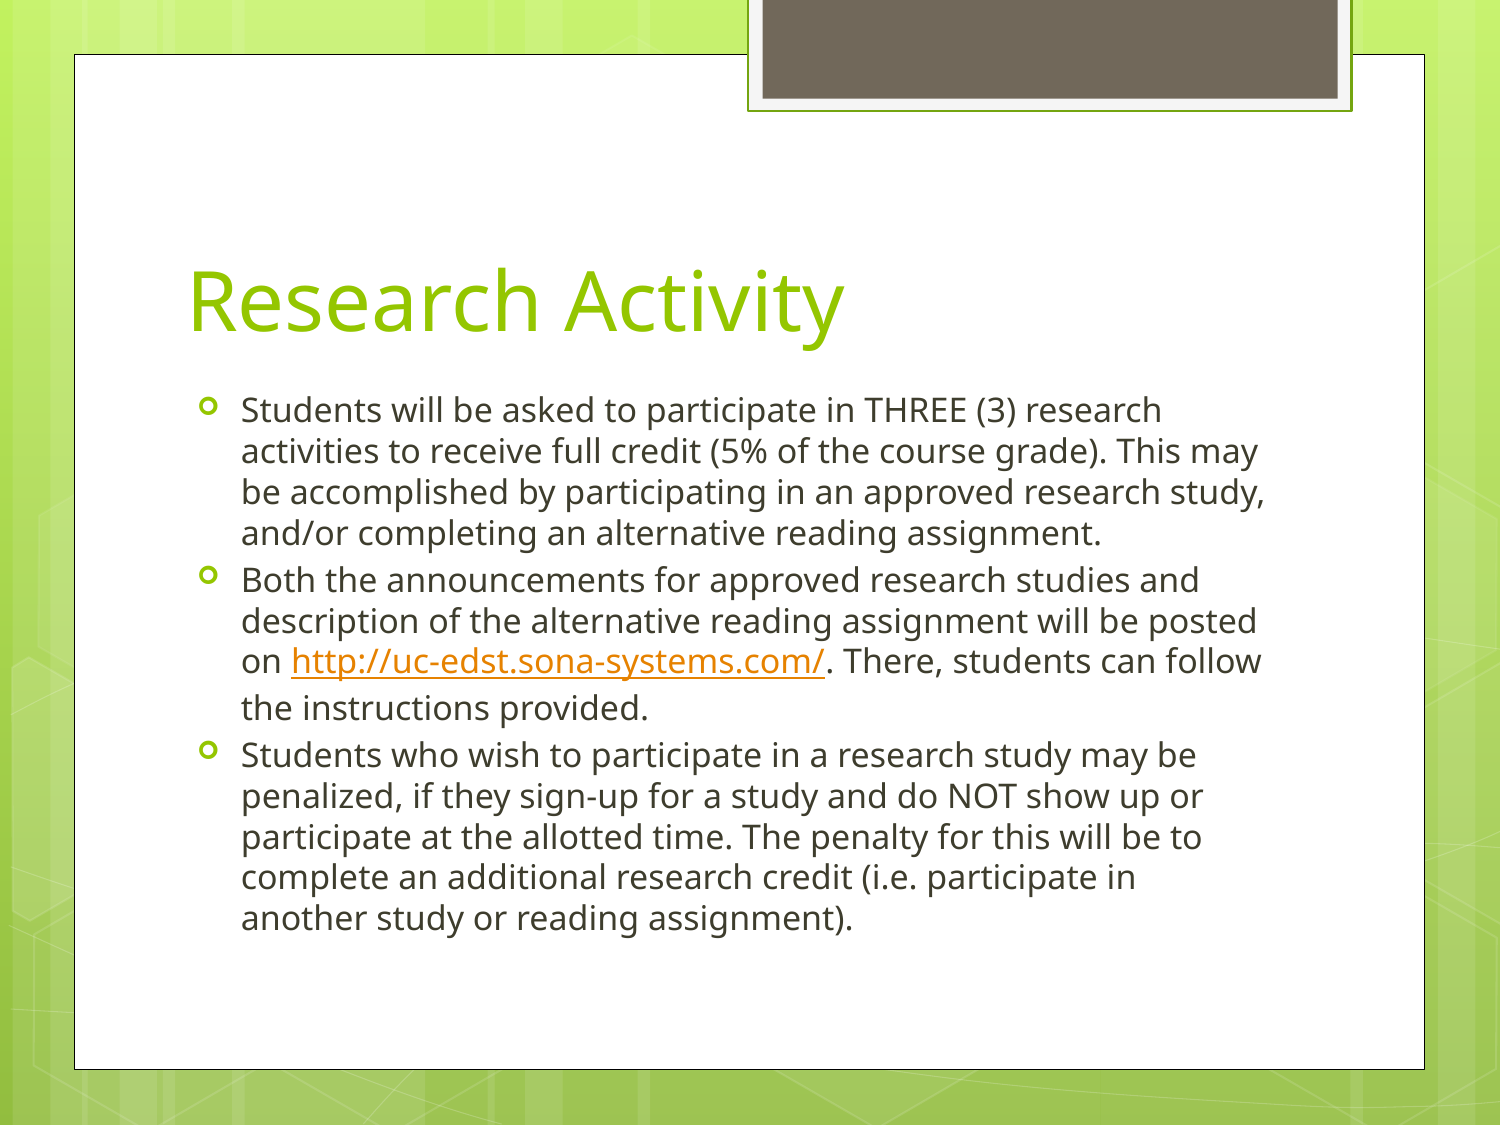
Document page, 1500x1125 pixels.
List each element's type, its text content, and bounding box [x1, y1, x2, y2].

list Students will be asked to participate in THREE (3) research activities to receive full credit (5% of the course grade). This may be accomplished by participating in an approved research study, and/or completing an alternative reading assignment. Both the announcements for approved research studies and description of the alternative reading assignment will be posted on http://uc-edst.sona-systems.com/. There, students can follow the instructions provided. Students who wish to participate in a research study may be penalized, if they sign-up for a study and do NOT show up or participate at the allotted time. The penalty for this will be to complete an additional research credit (i.e. participate in another study or reading assignment). [171, 381, 1283, 957]
title Research Activity [171, 168, 1324, 357]
